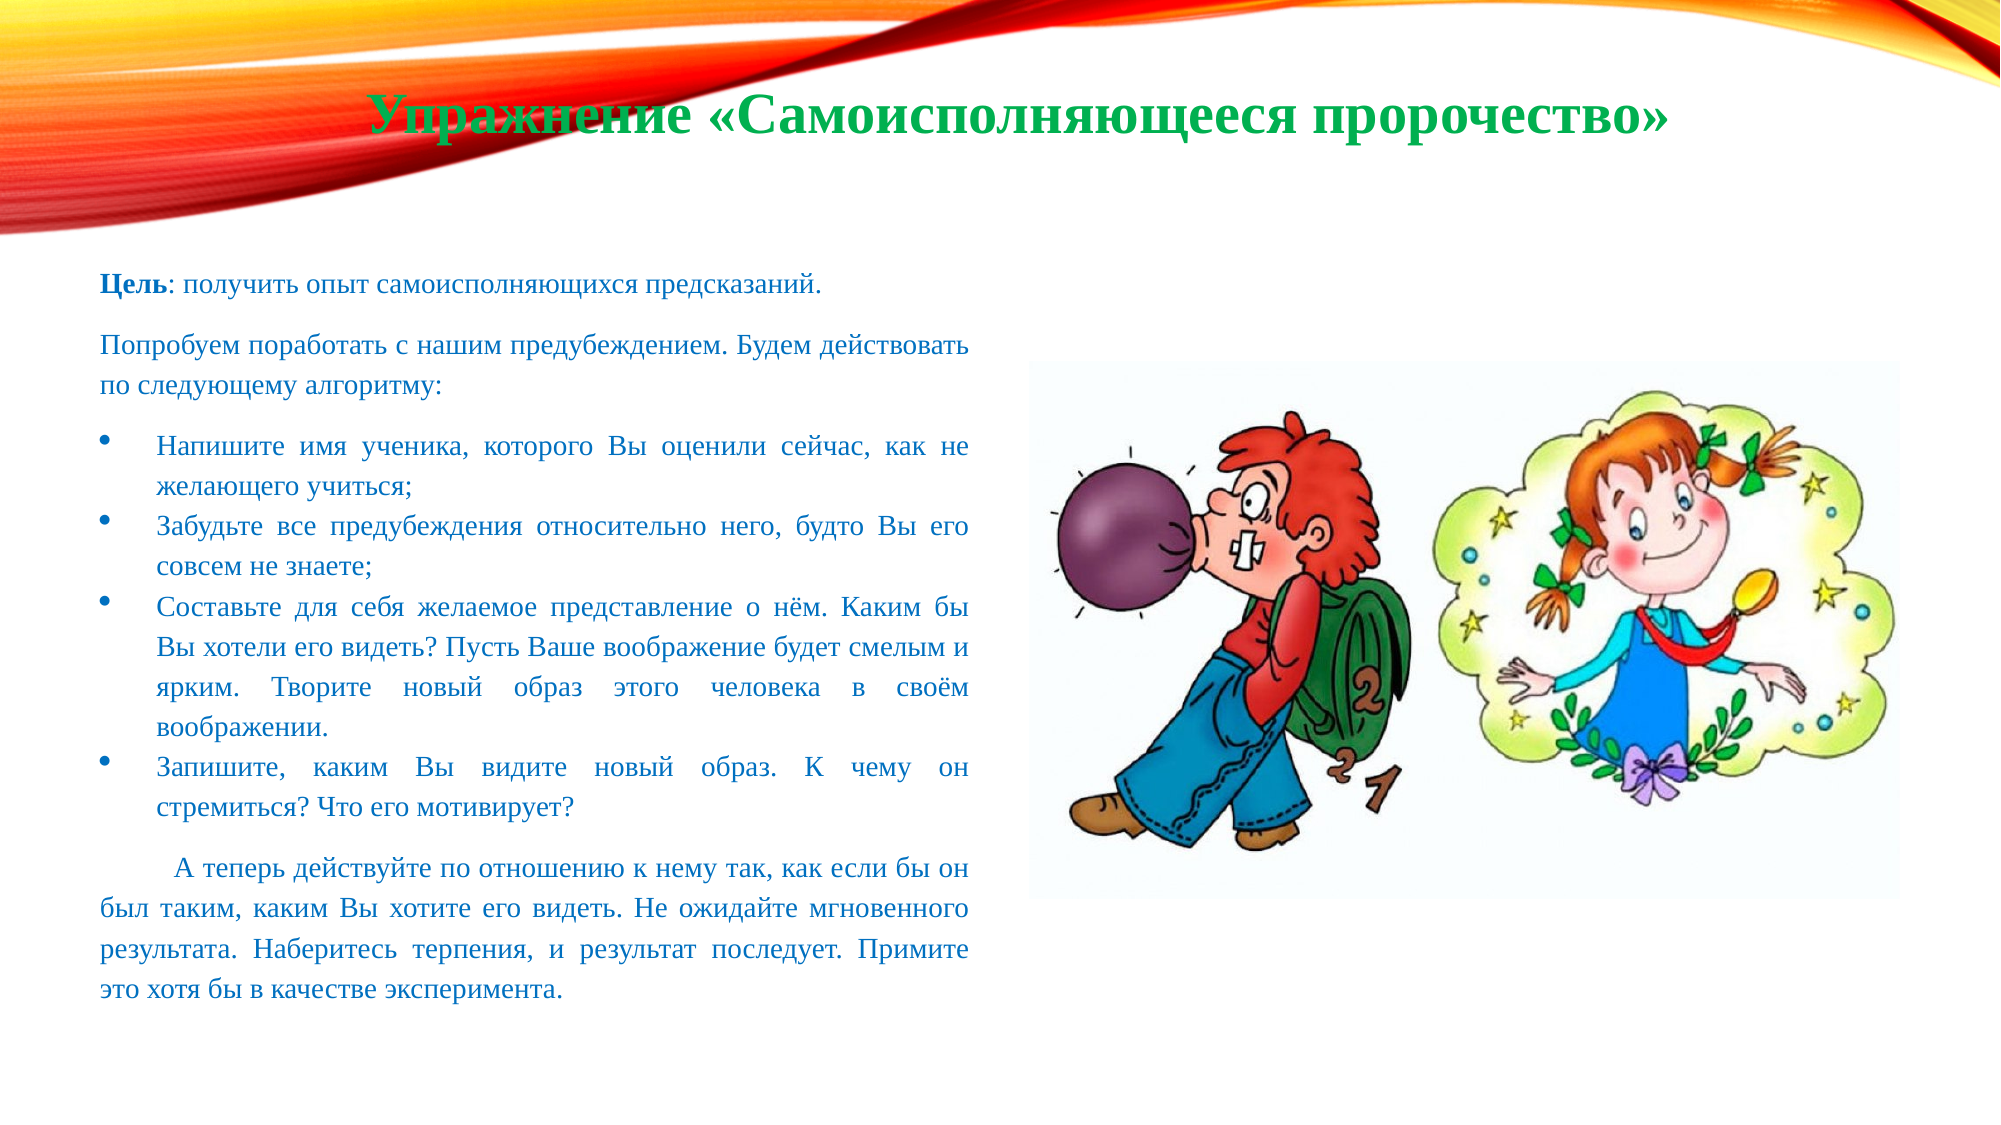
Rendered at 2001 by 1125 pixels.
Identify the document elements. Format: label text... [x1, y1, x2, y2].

list Цель: получить опыт самоисполняющихся предсказаний. Попробуем поработать с нашим предубеждением. Будем действовать по следующему алгоритму: Напишите имя ученика, которого Вы оценили сейчас, как не желающего учиться; Забудьте все предубеждения относительно него, будто Вы его совсем не знаете; Составьте для себя желаемое представление о нём. Каким бы Вы хотели его видеть? Пусть Ваше воображение будет смелым и ярким. Творите новый образ этого человека в своём воображении. Запишите, каким Вы видите новый образ. К чему он стремиться? Что его мотивирует? А теперь действуйте по отношению к нему так, как если бы он был таким, каким Вы хотите его видеть. Не ожидайте мгновенного результата. Наберитесь терпения, и результат последует. Примите это хотя бы в качестве эксперимента. [99, 258, 970, 1080]
picture [0, 0, 2000, 237]
title Упражнение «Самоисполняющееся пророчество» [365, 75, 1875, 227]
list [1029, 360, 1901, 900]
